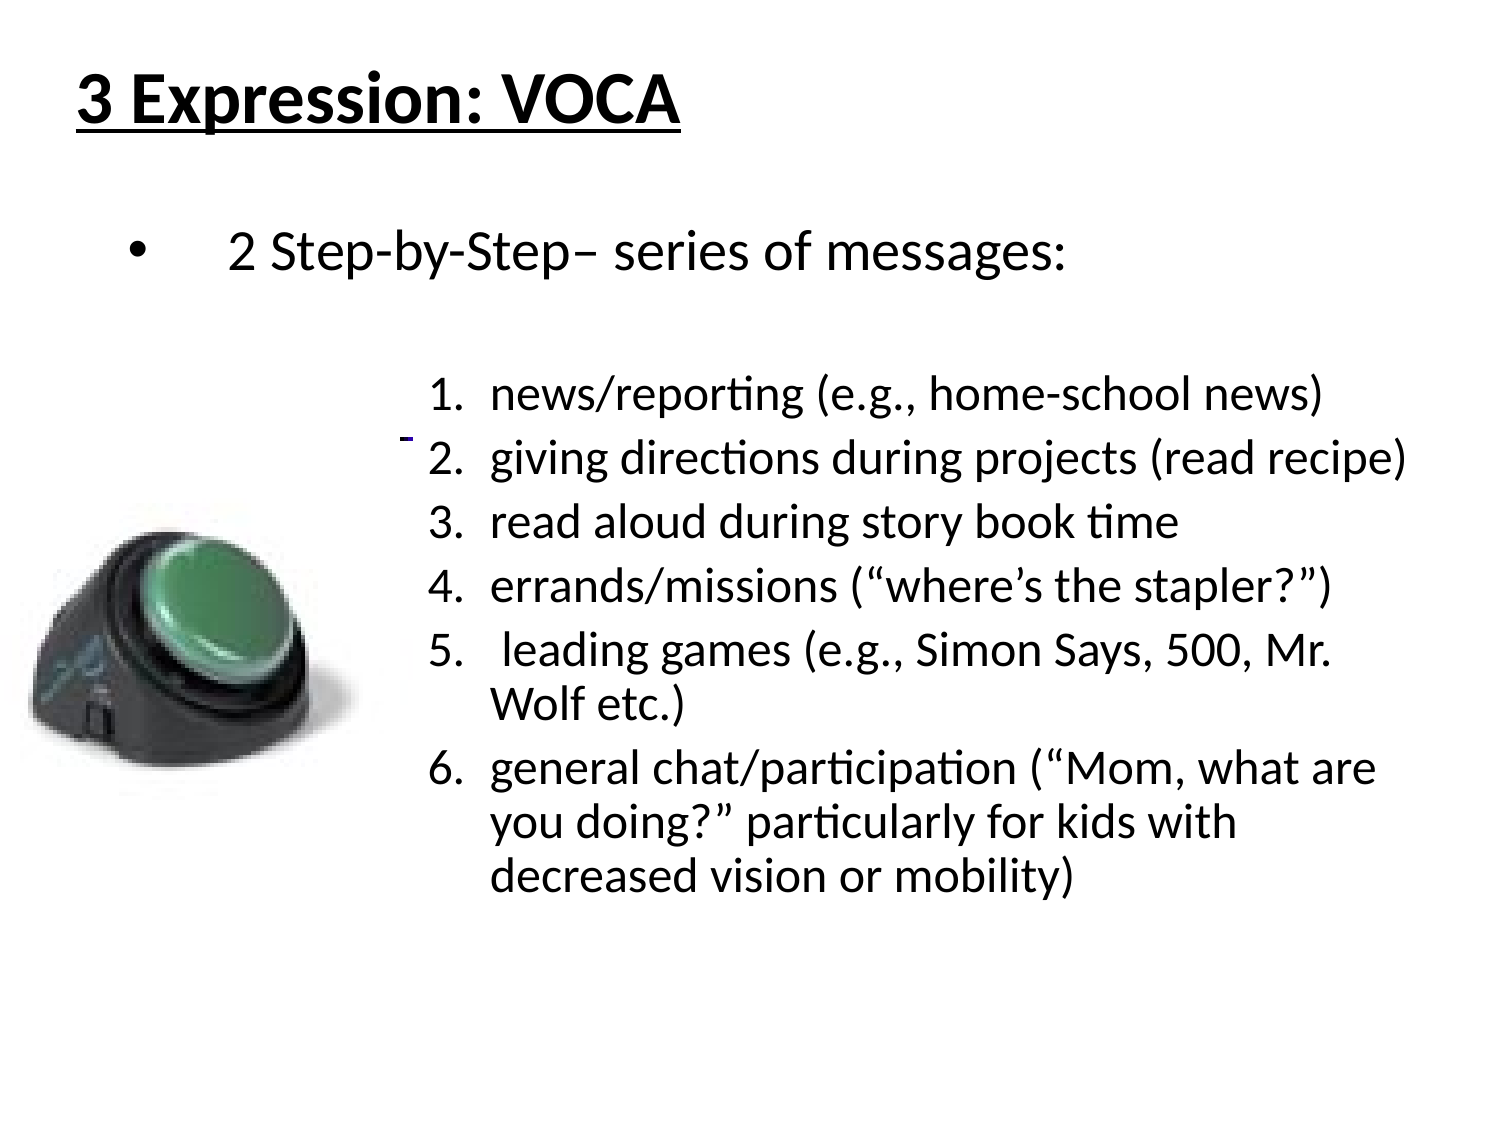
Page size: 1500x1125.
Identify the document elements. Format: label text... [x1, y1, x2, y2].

title 3 Expression: VOCA [60, 0, 1336, 188]
list 2 Step-by-Step– series of messages: news/reporting (e.g., home-school news) giving directions during projects (read recipe) read aloud during story book time errands/missions (“where’s the stapler?”) leading games (e.g., Simon Says, 500, Mr. Wolf etc.) general chat/participation (“Mom, what are you doing?” particularly for kids with decreased vision or mobility) [112, 212, 1450, 1013]
picture [0, 437, 413, 842]
